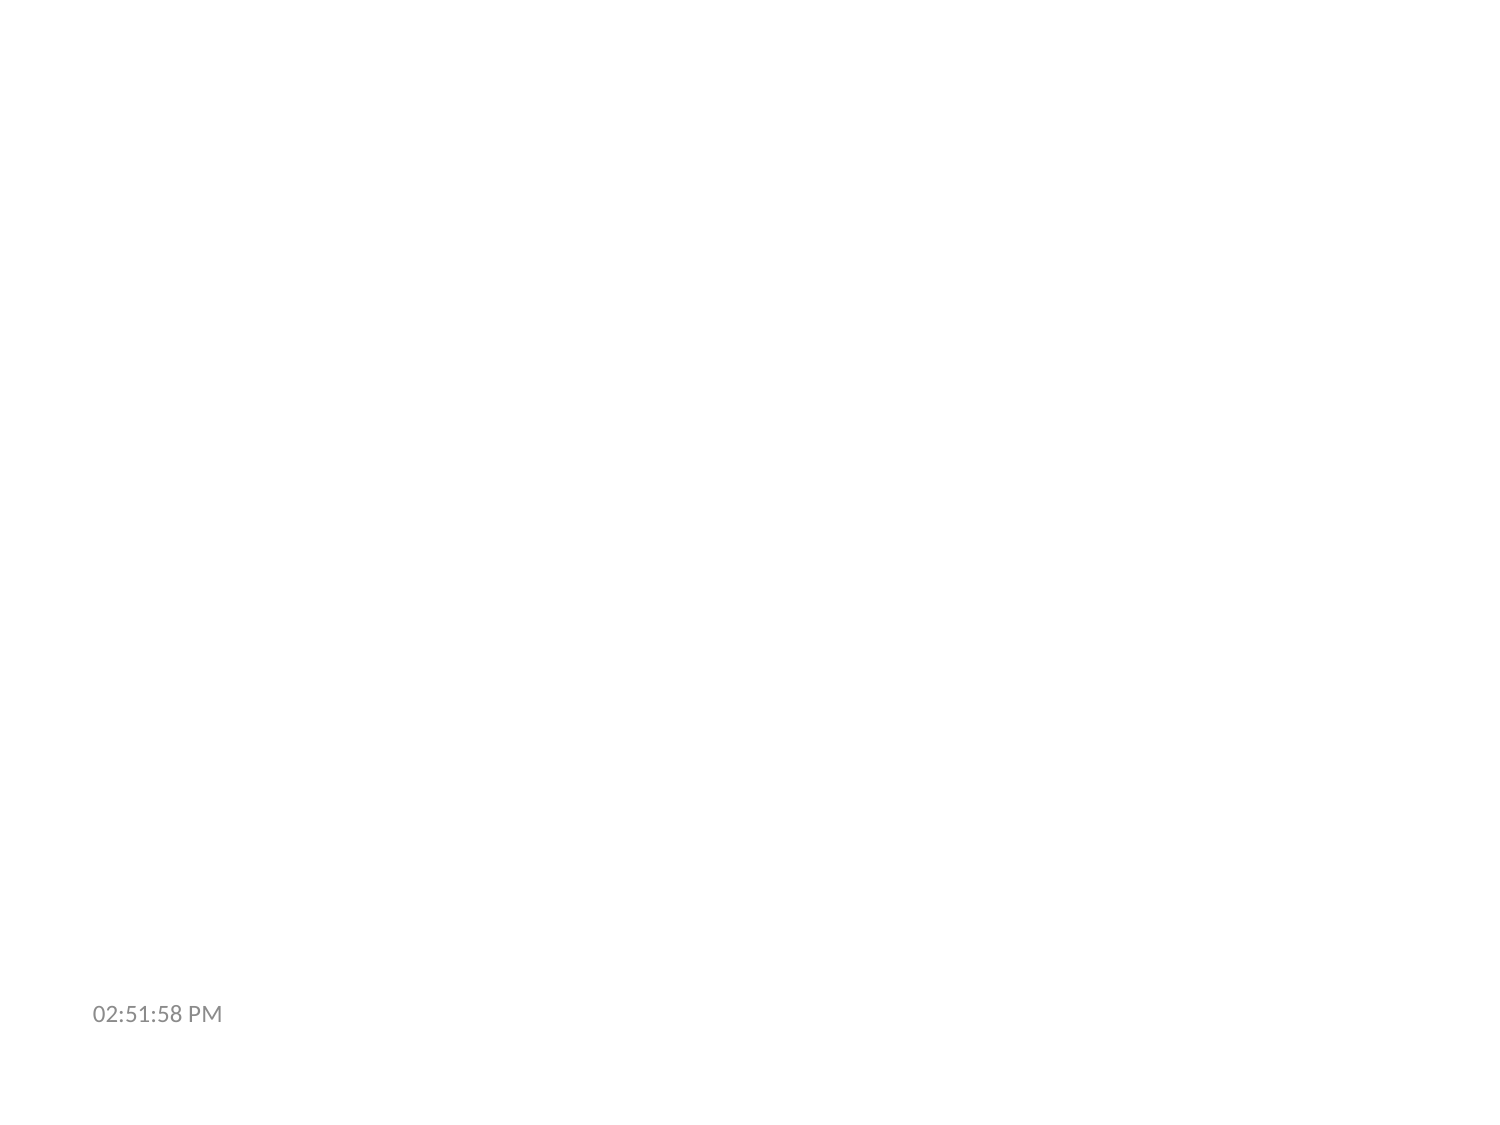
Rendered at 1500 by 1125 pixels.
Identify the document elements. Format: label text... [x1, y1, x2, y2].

text_box 3:35:09 PM [77, 982, 428, 1043]
